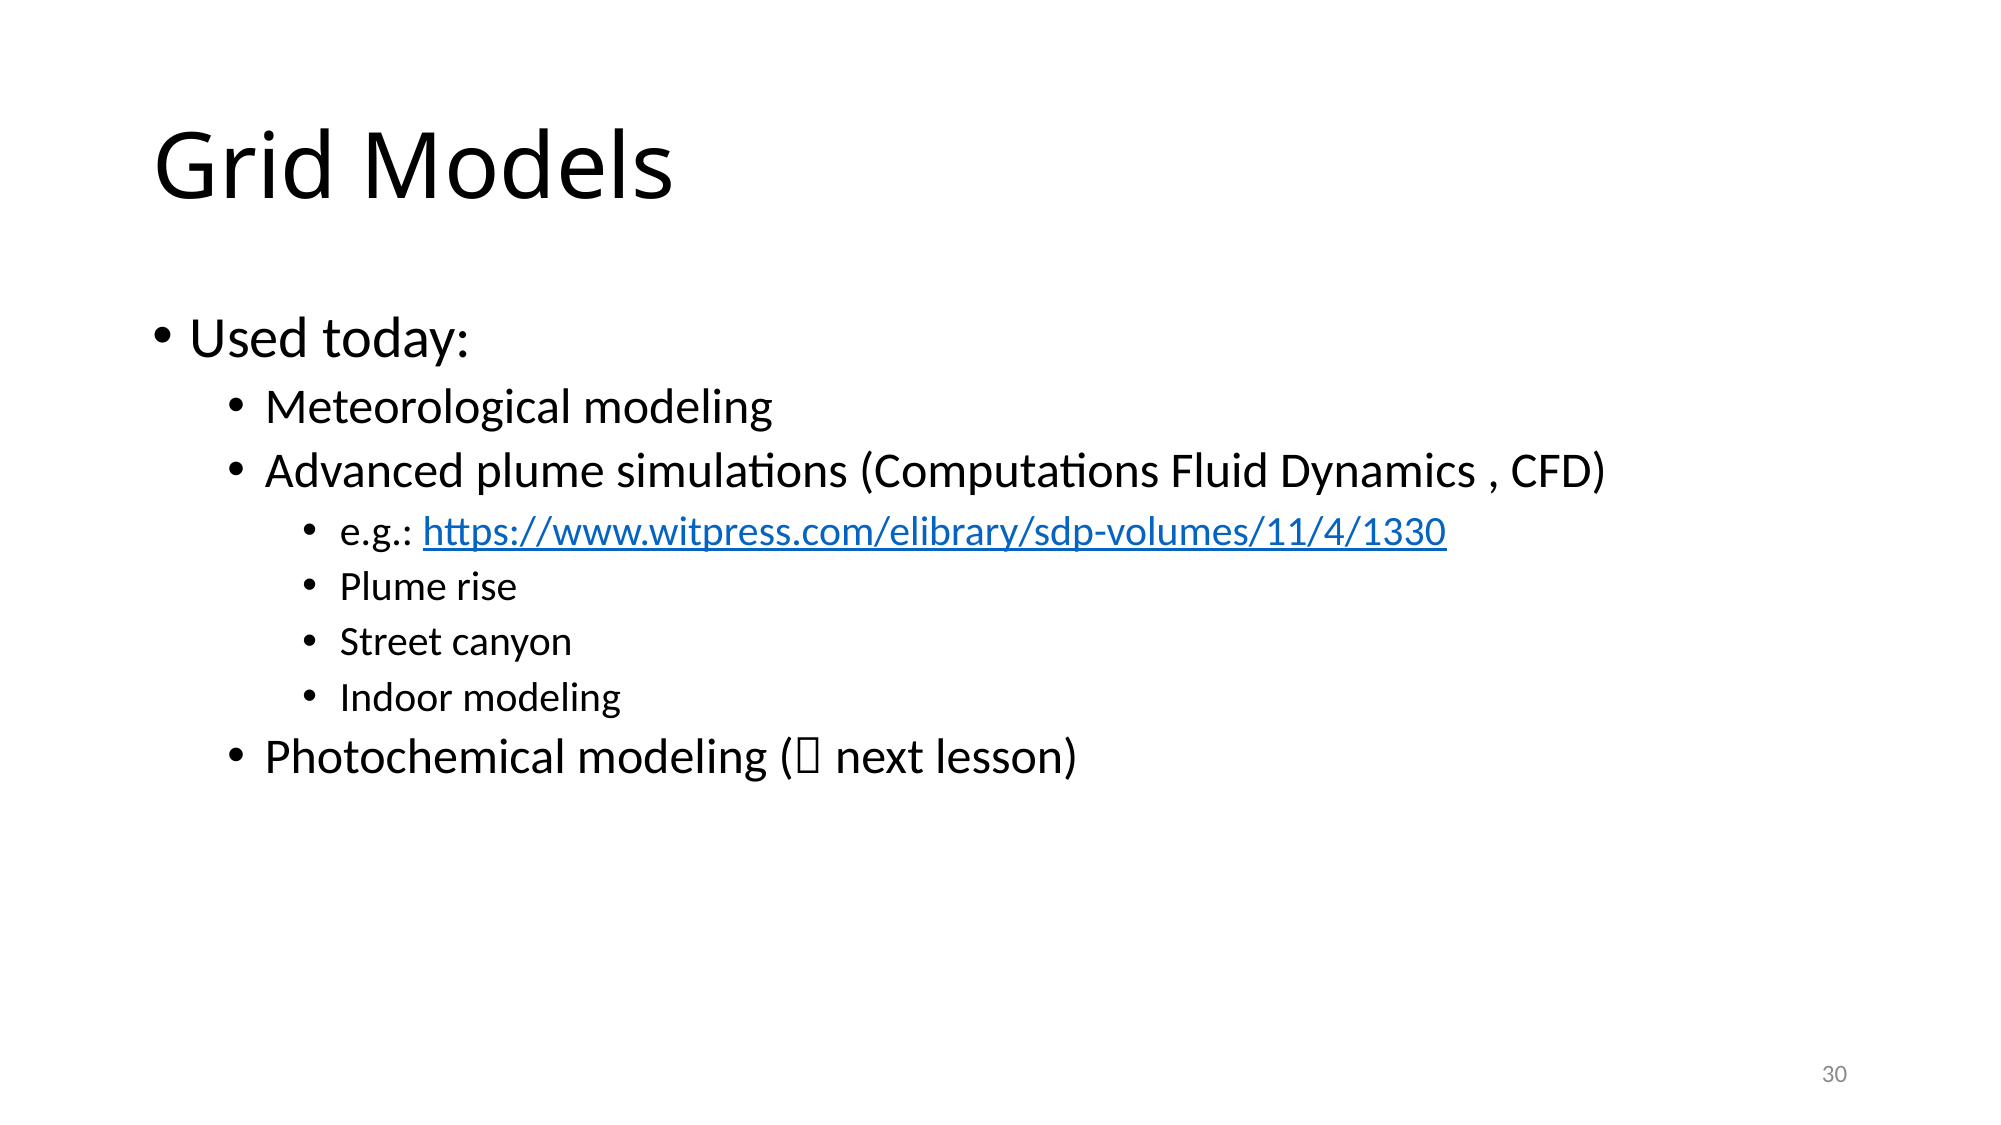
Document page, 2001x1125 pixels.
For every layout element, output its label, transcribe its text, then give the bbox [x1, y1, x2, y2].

title Grid Models [137, 59, 1863, 278]
slide_number 30 [1412, 1042, 1863, 1103]
list Used today: Meteorological modeling Advanced plume simulations (Computations Fluid Dynamics , CFD) e.g.: https://www.witpress.com/elibrary/sdp-volumes/11/4/1330 Plume rise Street canyon Indoor modeling Photochemical modeling ( next lesson) [137, 299, 1863, 1014]
